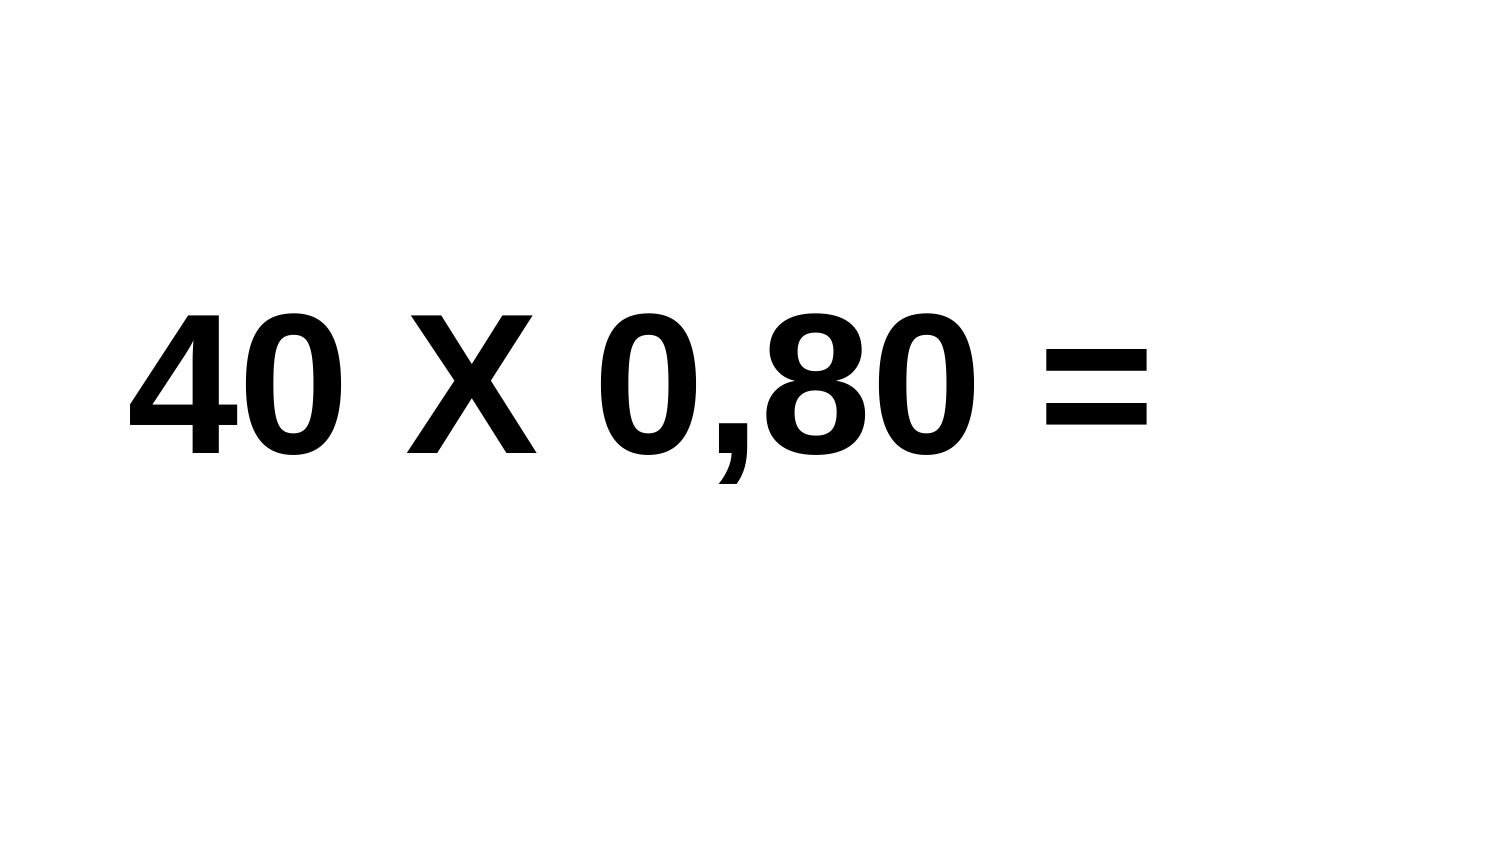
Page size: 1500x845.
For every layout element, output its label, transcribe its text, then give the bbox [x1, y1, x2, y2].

text_box 40 X 0,80 = [112, 318, 1388, 509]
